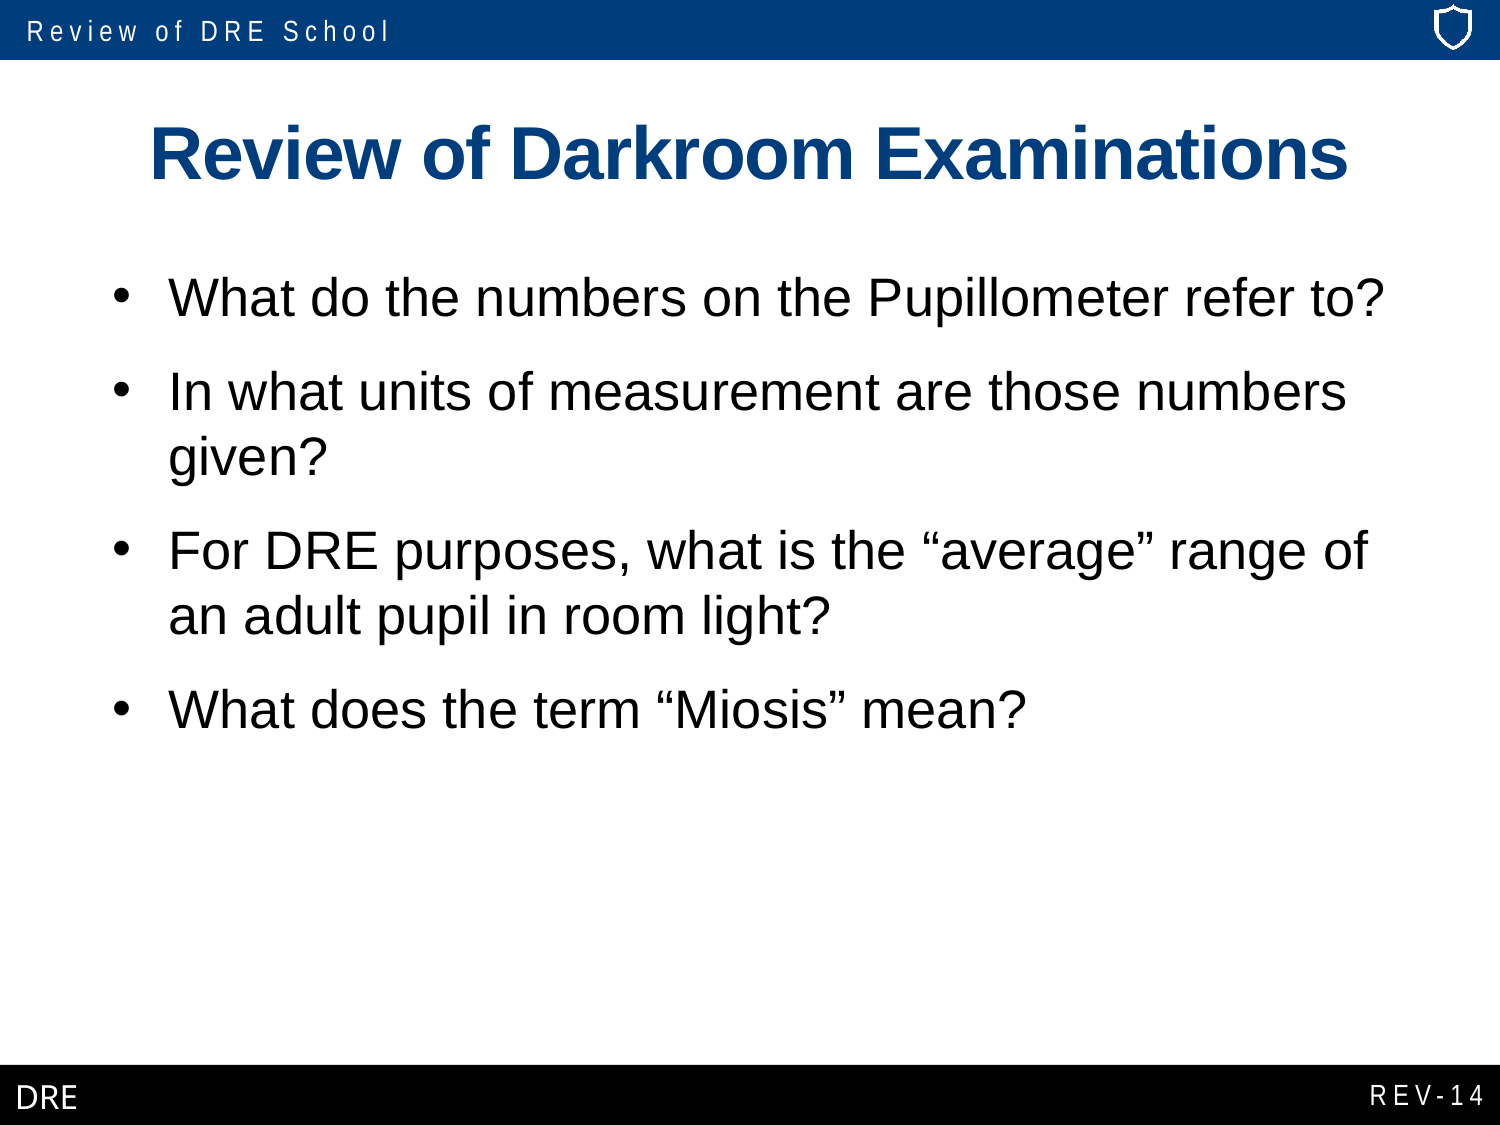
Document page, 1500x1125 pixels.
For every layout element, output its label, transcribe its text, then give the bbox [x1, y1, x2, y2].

title Review of Darkroom Examinations [75, 75, 1425, 225]
list What do the numbers on the Pupillometer refer to? In what units of measurement are those numbers given? For DRE purposes, what is the “average” range of an adult pupil in room light? What does the term “Miosis” mean? [75, 254, 1425, 1005]
slide_number REV-14 [1218, 1063, 1499, 1124]
picture [1434, 4, 1472, 50]
